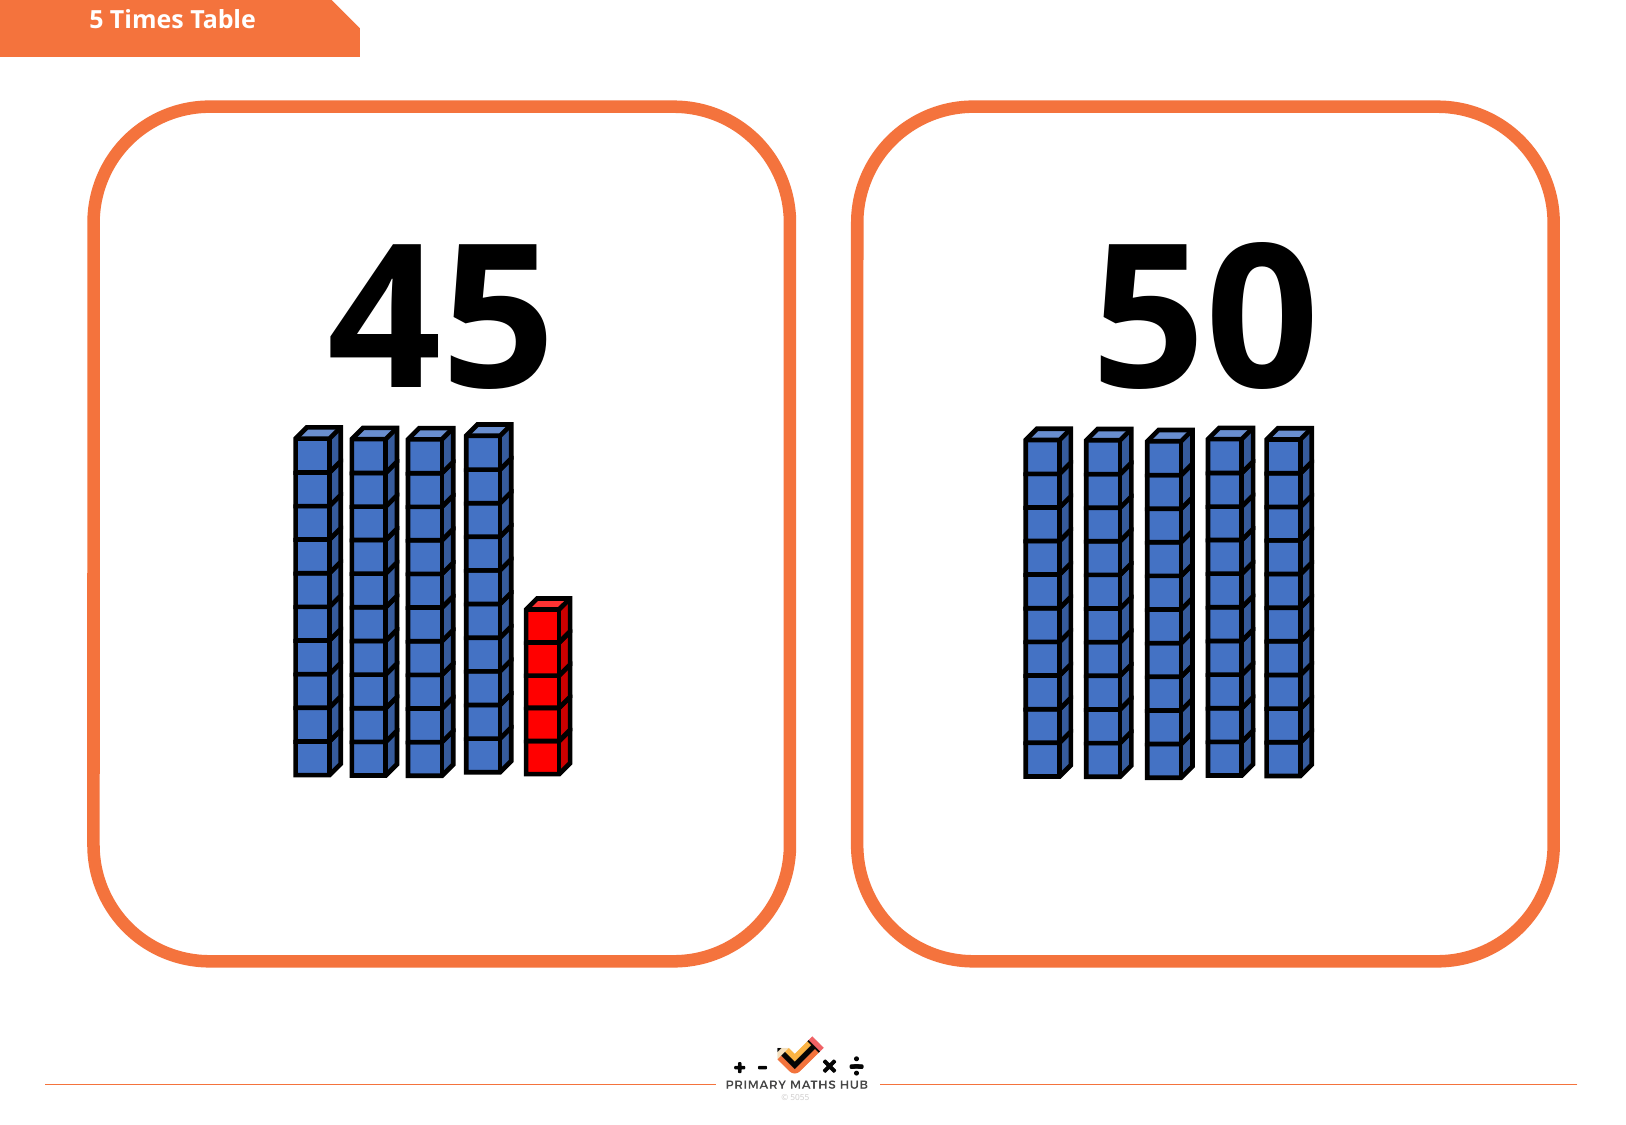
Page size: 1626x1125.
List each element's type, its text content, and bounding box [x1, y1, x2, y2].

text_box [408, 428, 454, 776]
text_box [1266, 428, 1312, 776]
text_box [864, 105, 1547, 179]
text_box [100, 105, 783, 179]
text_box [856, 209, 1555, 963]
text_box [1147, 429, 1193, 778]
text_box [351, 427, 397, 776]
text_box 45 [93, 179, 790, 435]
text_box 5 Times Table [0, 0, 361, 58]
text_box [466, 424, 512, 773]
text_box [1086, 429, 1132, 777]
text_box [295, 427, 341, 776]
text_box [526, 598, 571, 775]
picture [722, 1034, 872, 1094]
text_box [1025, 428, 1071, 777]
text_box 50 [857, 179, 1554, 435]
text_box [1207, 427, 1254, 776]
text_box [92, 207, 792, 963]
text_box © 5055 [720, 1084, 870, 1110]
